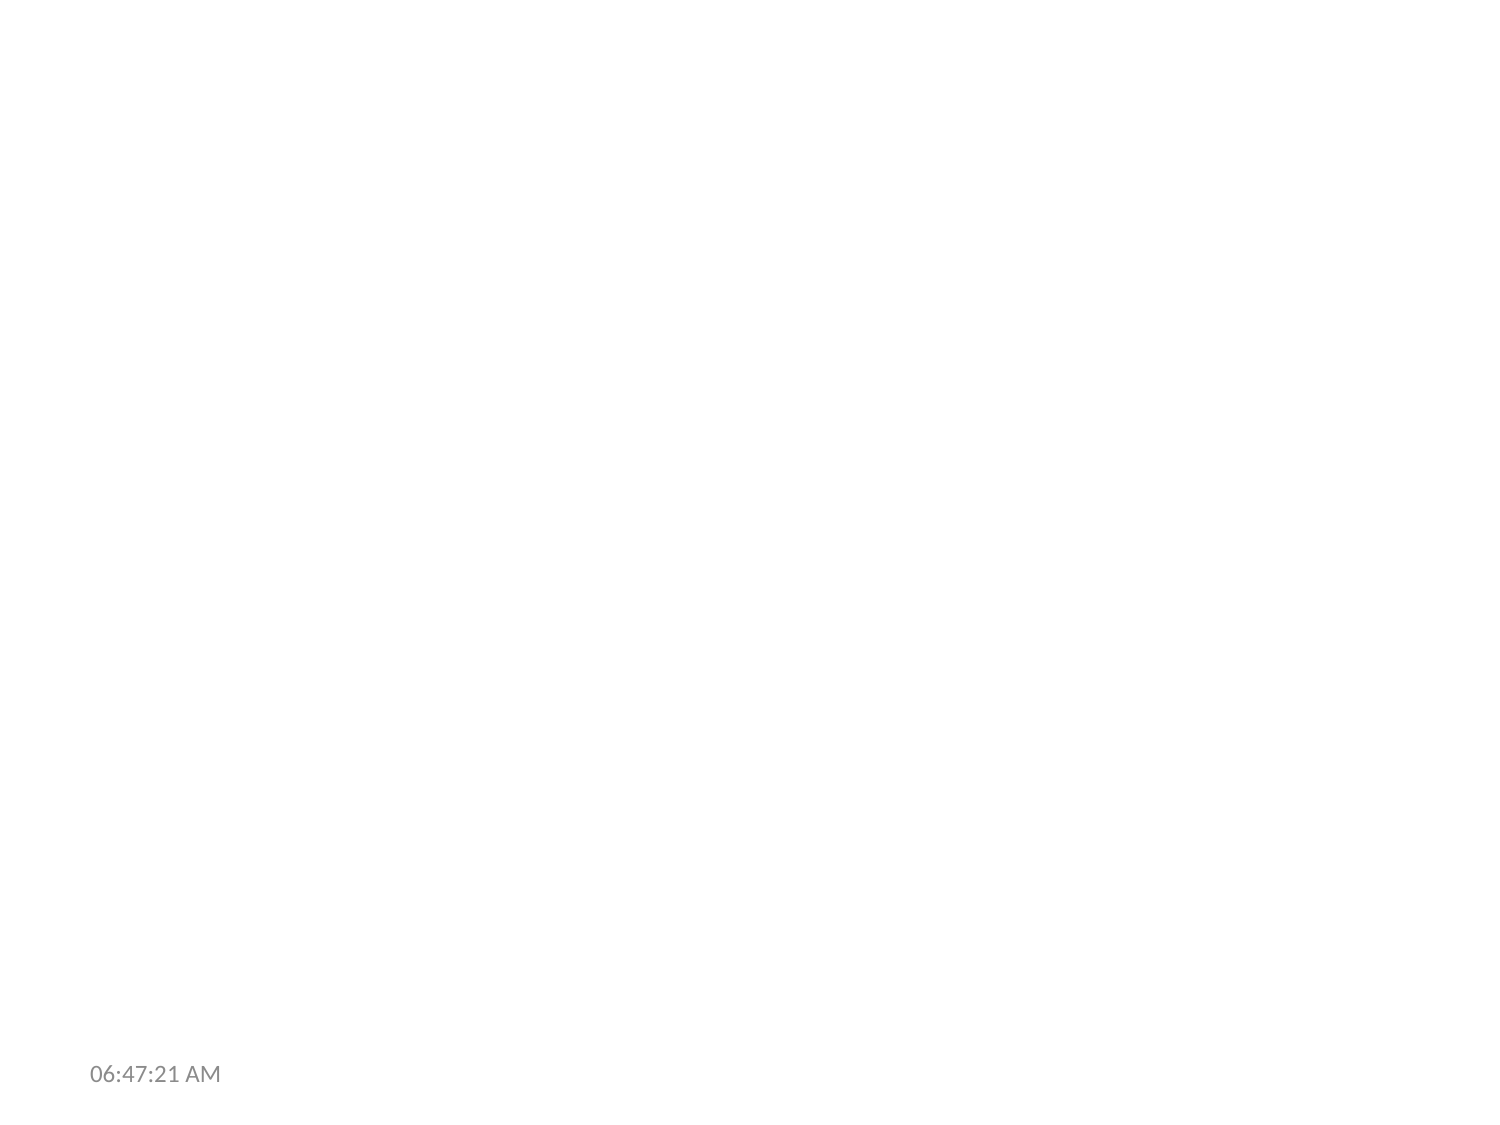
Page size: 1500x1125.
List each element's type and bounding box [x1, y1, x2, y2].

slide_number [75, 1042, 425, 1103]
